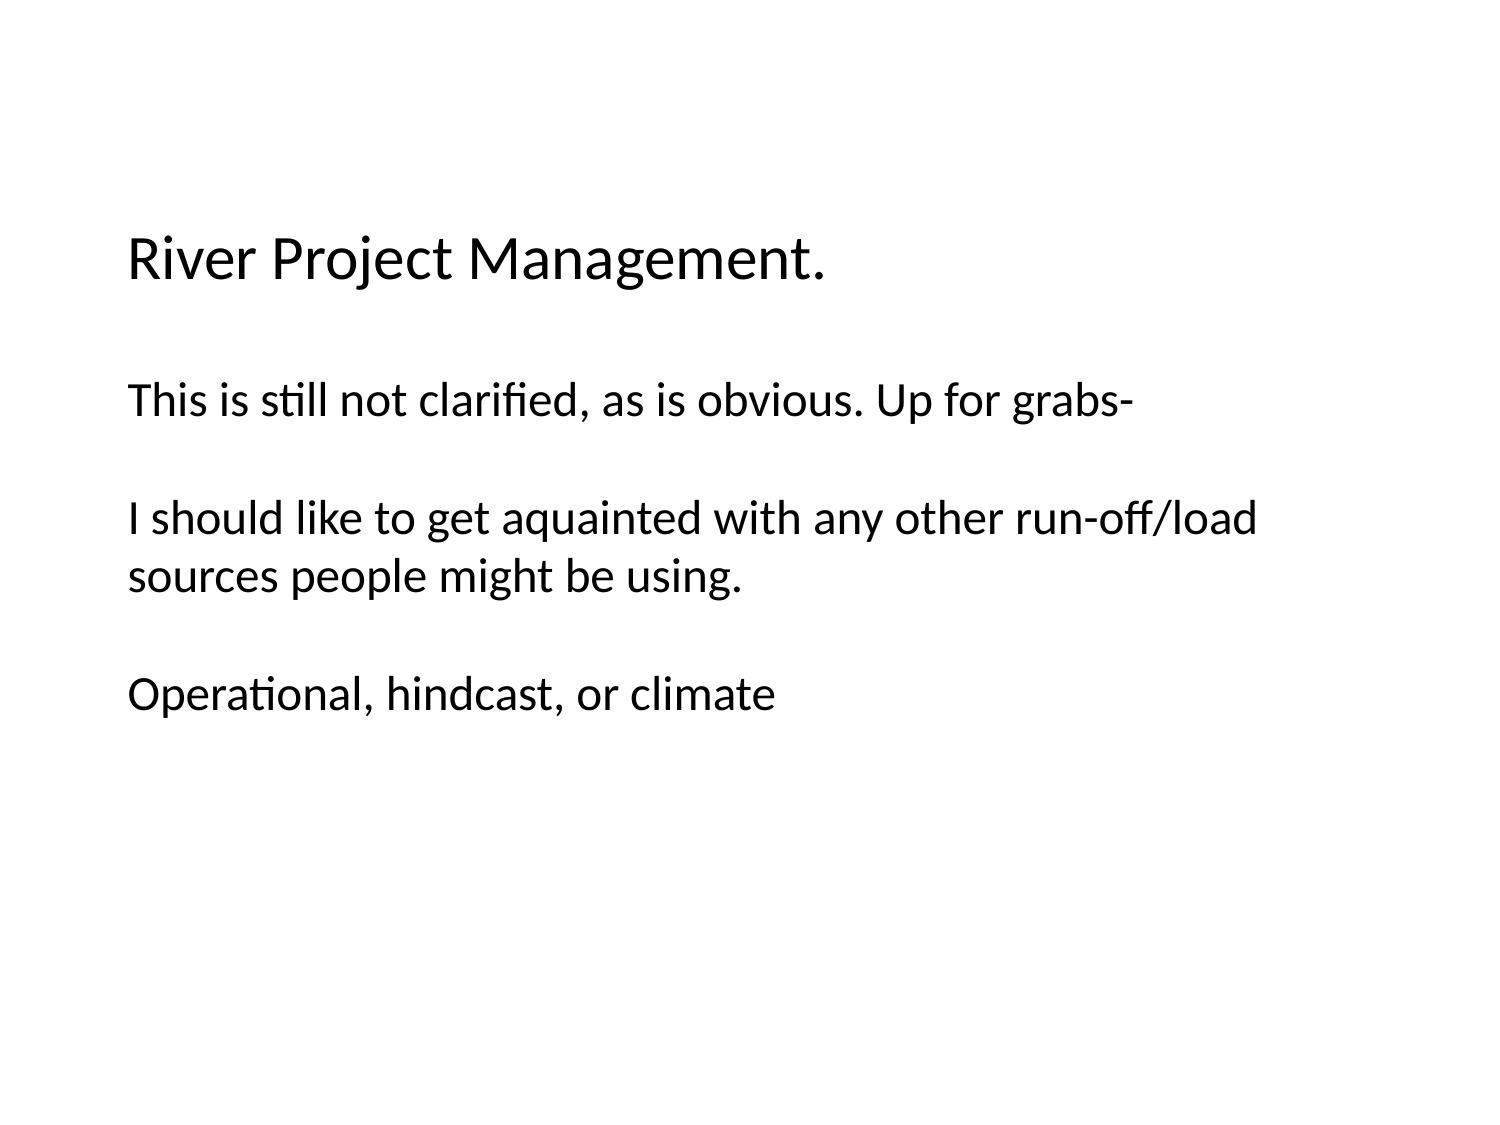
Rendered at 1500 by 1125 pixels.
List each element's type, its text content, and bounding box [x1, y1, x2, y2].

title River Project Management. This is still not clarified, as is obvious. Up for grabs- I should like to get aquainted with any other run-off/load sources people might be using. Operational, hindcast, or climate [112, 208, 1388, 728]
